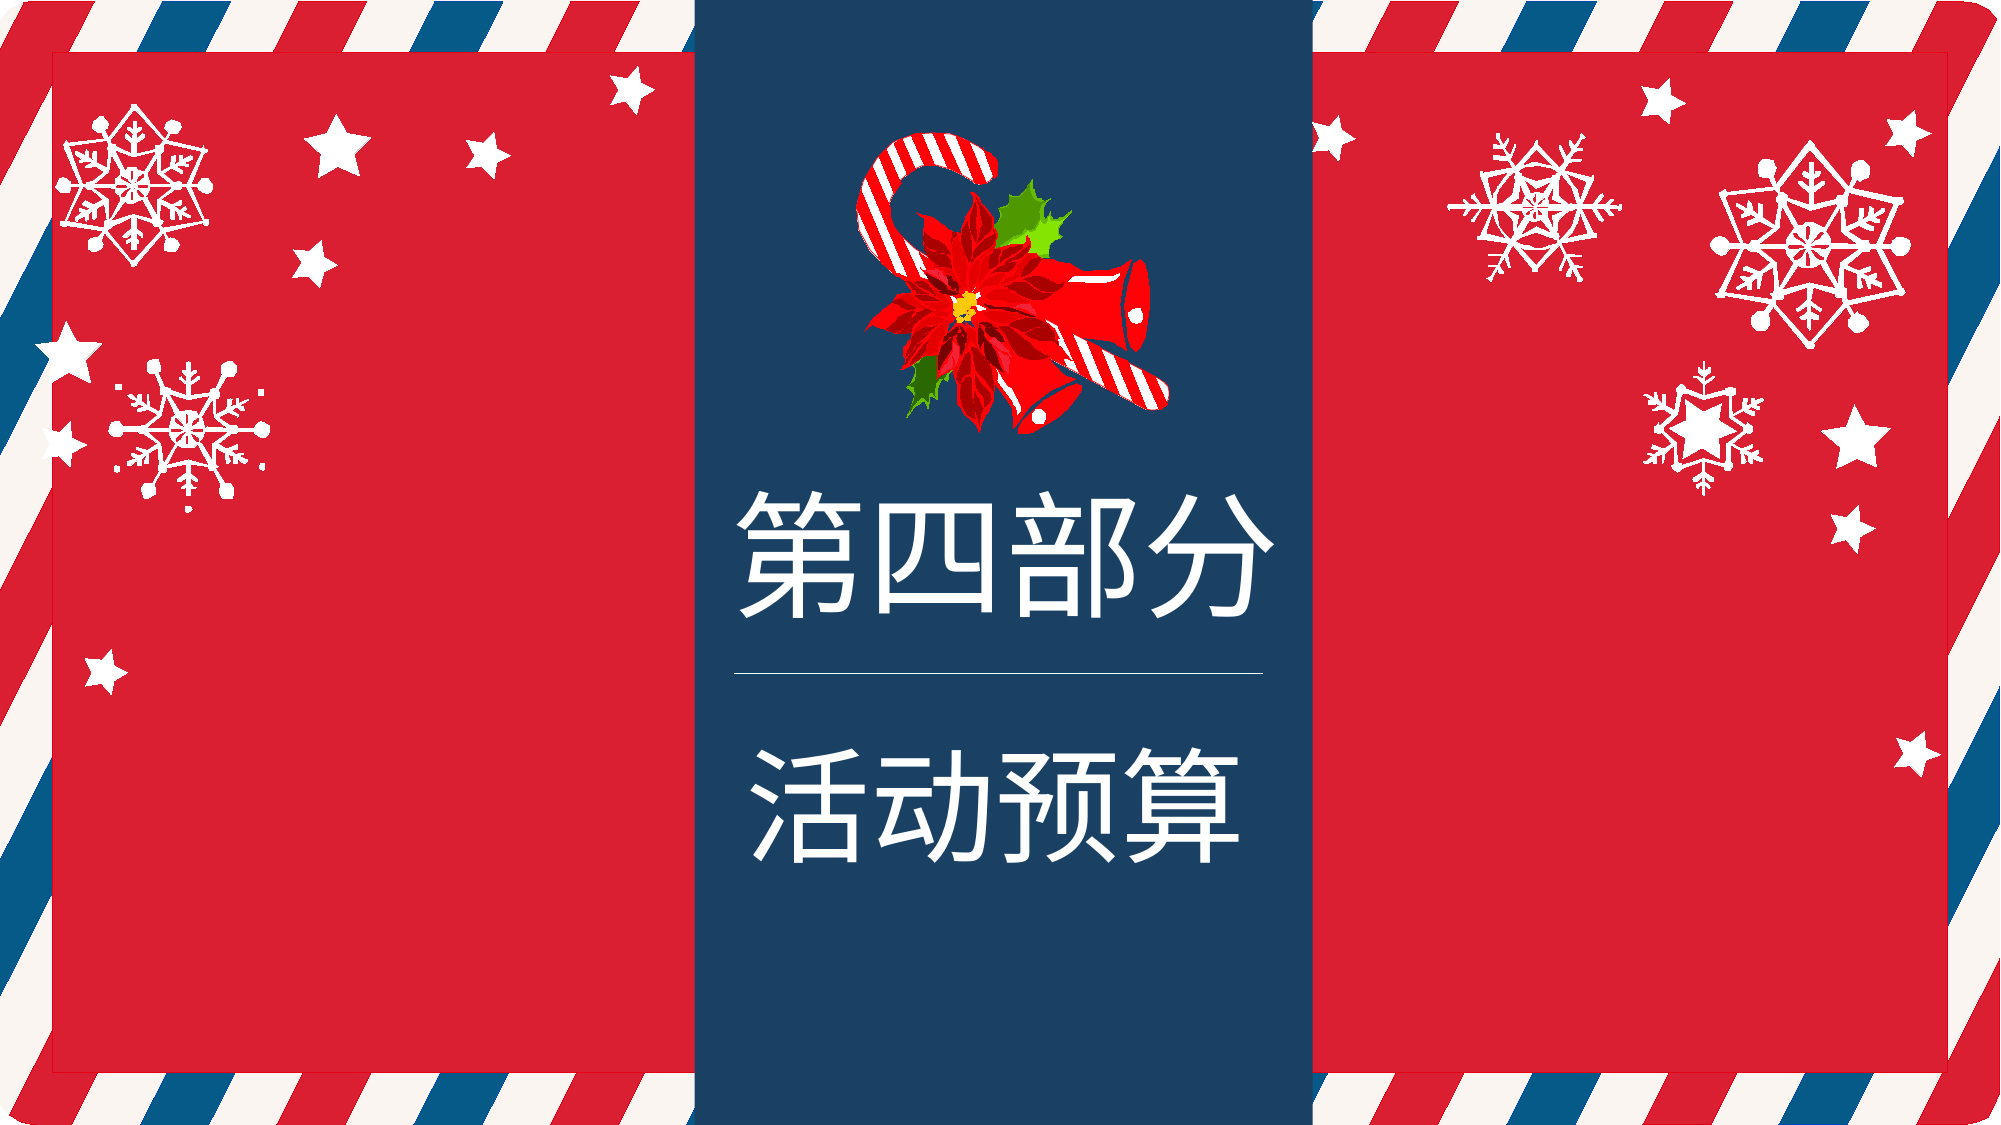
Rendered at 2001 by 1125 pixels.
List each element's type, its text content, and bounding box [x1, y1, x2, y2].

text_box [856, 132, 1169, 434]
text_box [258, 389, 264, 396]
text_box [304, 114, 371, 178]
text_box [108, 359, 270, 499]
text_box [1710, 140, 1911, 349]
text_box [55, 104, 213, 267]
text_box [1643, 361, 1764, 496]
text_box 第四部分 [715, 462, 1296, 643]
text_box [1821, 404, 1891, 469]
text_box [115, 384, 122, 390]
text_box [610, 66, 655, 115]
text_box 活动预算 [679, 721, 1313, 886]
text_box [1447, 133, 1622, 282]
text_box [185, 506, 193, 513]
text_box [1831, 505, 1876, 554]
text_box [292, 240, 338, 288]
text_box [114, 465, 120, 473]
text_box [42, 421, 87, 467]
text_box [466, 132, 511, 179]
text_box [1885, 110, 1932, 157]
text_box [1669, 399, 1737, 459]
text_box [1894, 731, 1941, 777]
text_box [694, 0, 1314, 1125]
text_box [85, 649, 128, 695]
text_box [1641, 78, 1686, 124]
text_box [1312, 115, 1356, 161]
text_box [35, 321, 102, 385]
text_box [259, 463, 265, 471]
